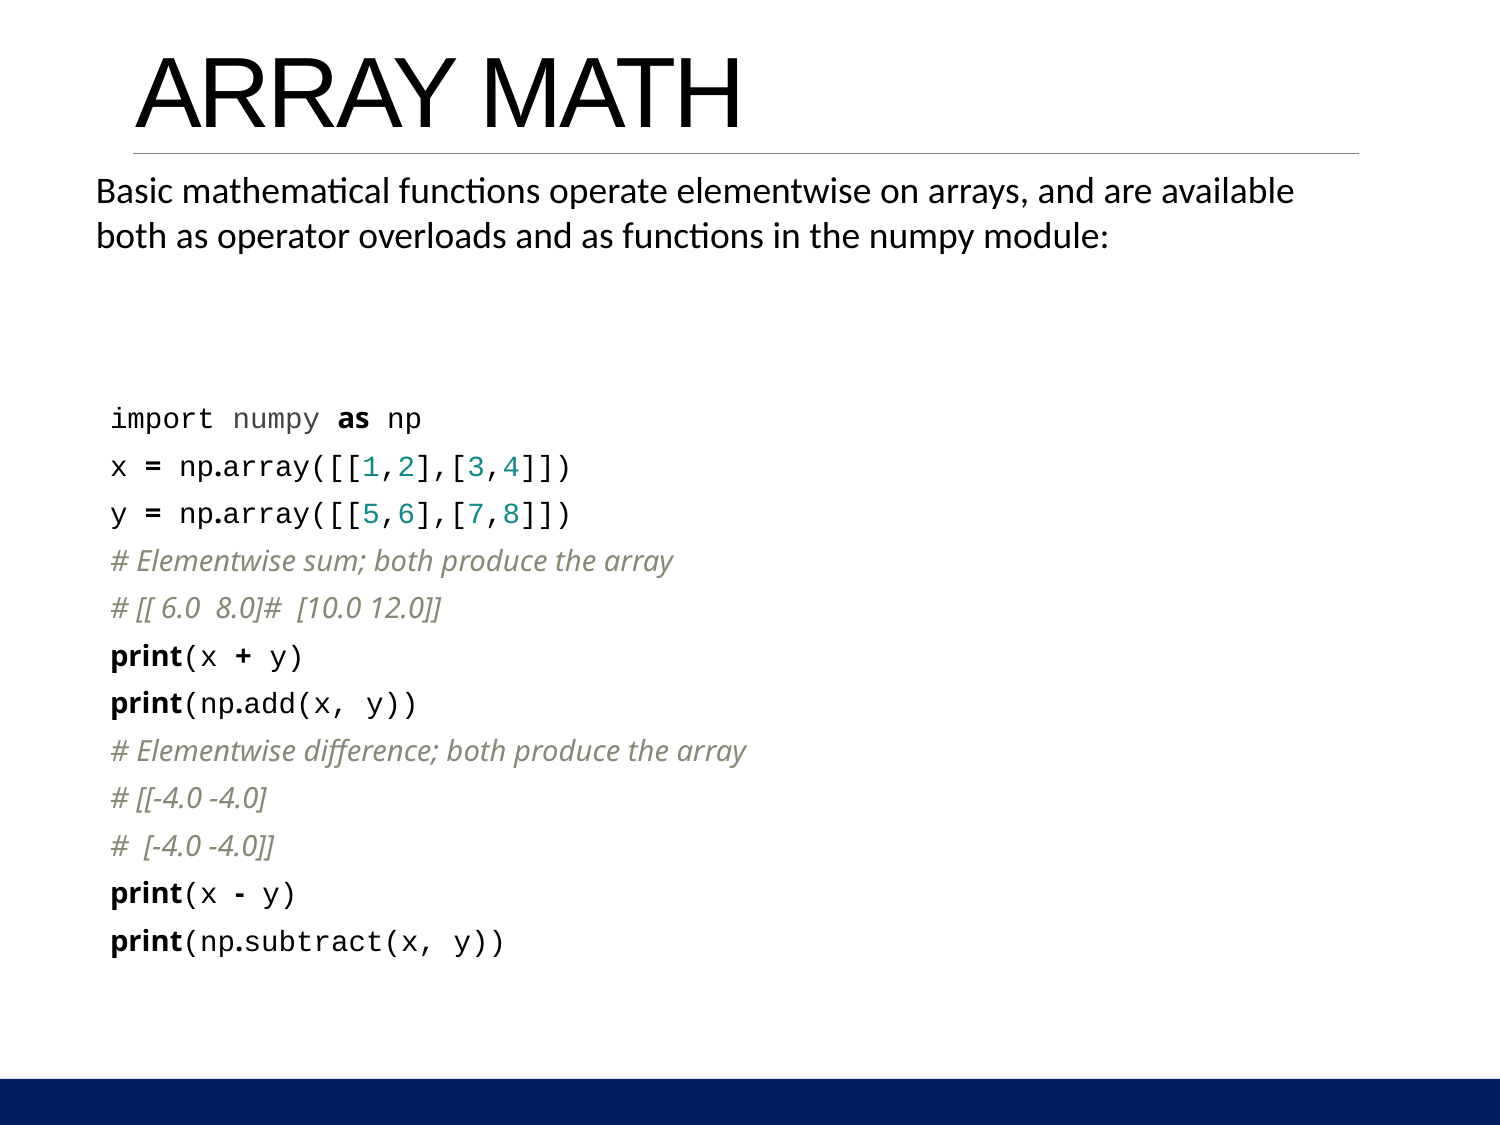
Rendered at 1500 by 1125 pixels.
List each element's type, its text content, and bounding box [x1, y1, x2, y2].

title ARRAY MATH [132, 24, 1450, 215]
text_box Basic mathematical functions operate elementwise on arrays, and are available both as operator overloads and as functions in the numpy module: [81, 158, 1361, 263]
text_box import numpy as np x = np.array([[1,2],[3,4]]) y = np.array([[5,6],[7,8]]) # Elementwise sum; both produce the array # [[ 6.0 8.0]# [10.0 12.0]] print(x + y) print(np.add(x, y)) # Elementwise difference; both produce the array # [[-4.0 -4.0] # [-4.0 -4.0]] print(x - y) print(np.subtract(x, y)) [107, 374, 1475, 957]
